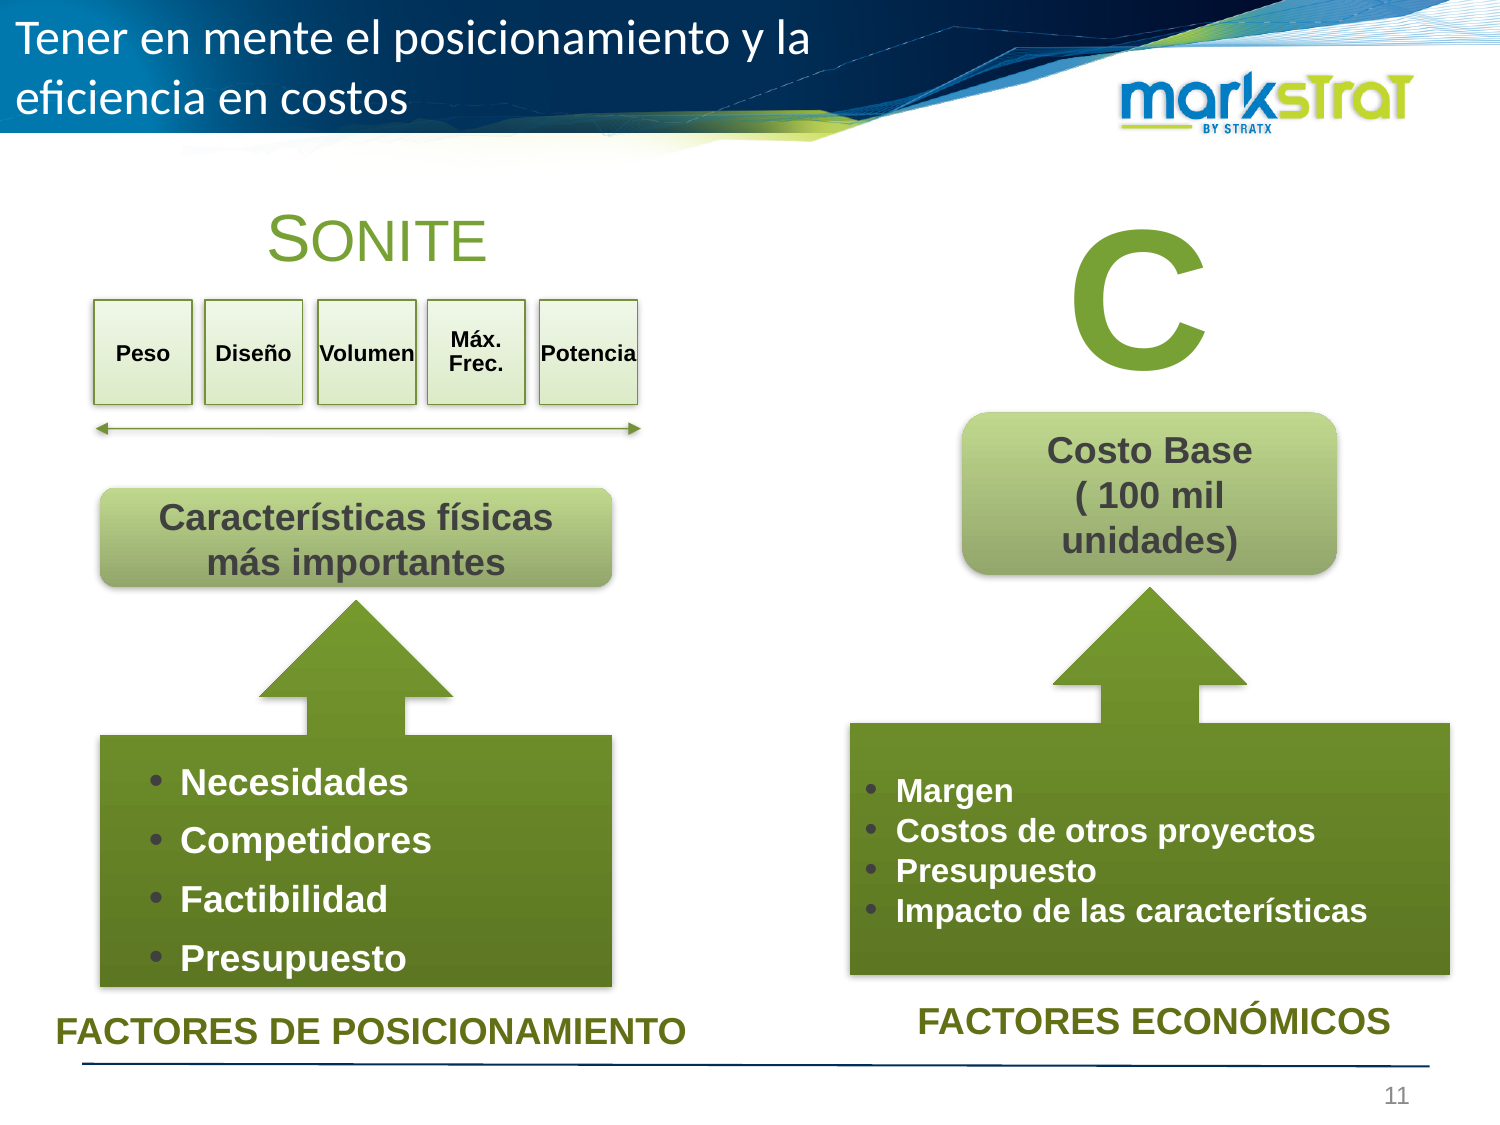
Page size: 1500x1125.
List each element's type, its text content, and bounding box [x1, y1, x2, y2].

text_box FACTORES DE POSICIONAMIENTO [40, 999, 703, 1060]
slide_number 11 [1074, 1065, 1425, 1125]
text_box Necesidades Competidores Factibilidad Presupuesto [99, 599, 613, 988]
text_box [93, 299, 642, 429]
text_box Margen Costos de otros proyectos Presupuesto Impacto de las características [849, 587, 1450, 975]
text_box Características físicas más importantes [99, 487, 613, 588]
text_box C [1051, 162, 1226, 410]
title Tener en mente el posicionamiento y la eficiencia en costos [0, 0, 938, 129]
text_box SONITE [251, 187, 504, 282]
picture [0, 0, 1500, 1125]
text_box FACTORES ECONÓMICOS [902, 989, 1407, 1049]
text_box Costo Base ( 100 mil unidades) [962, 412, 1338, 575]
